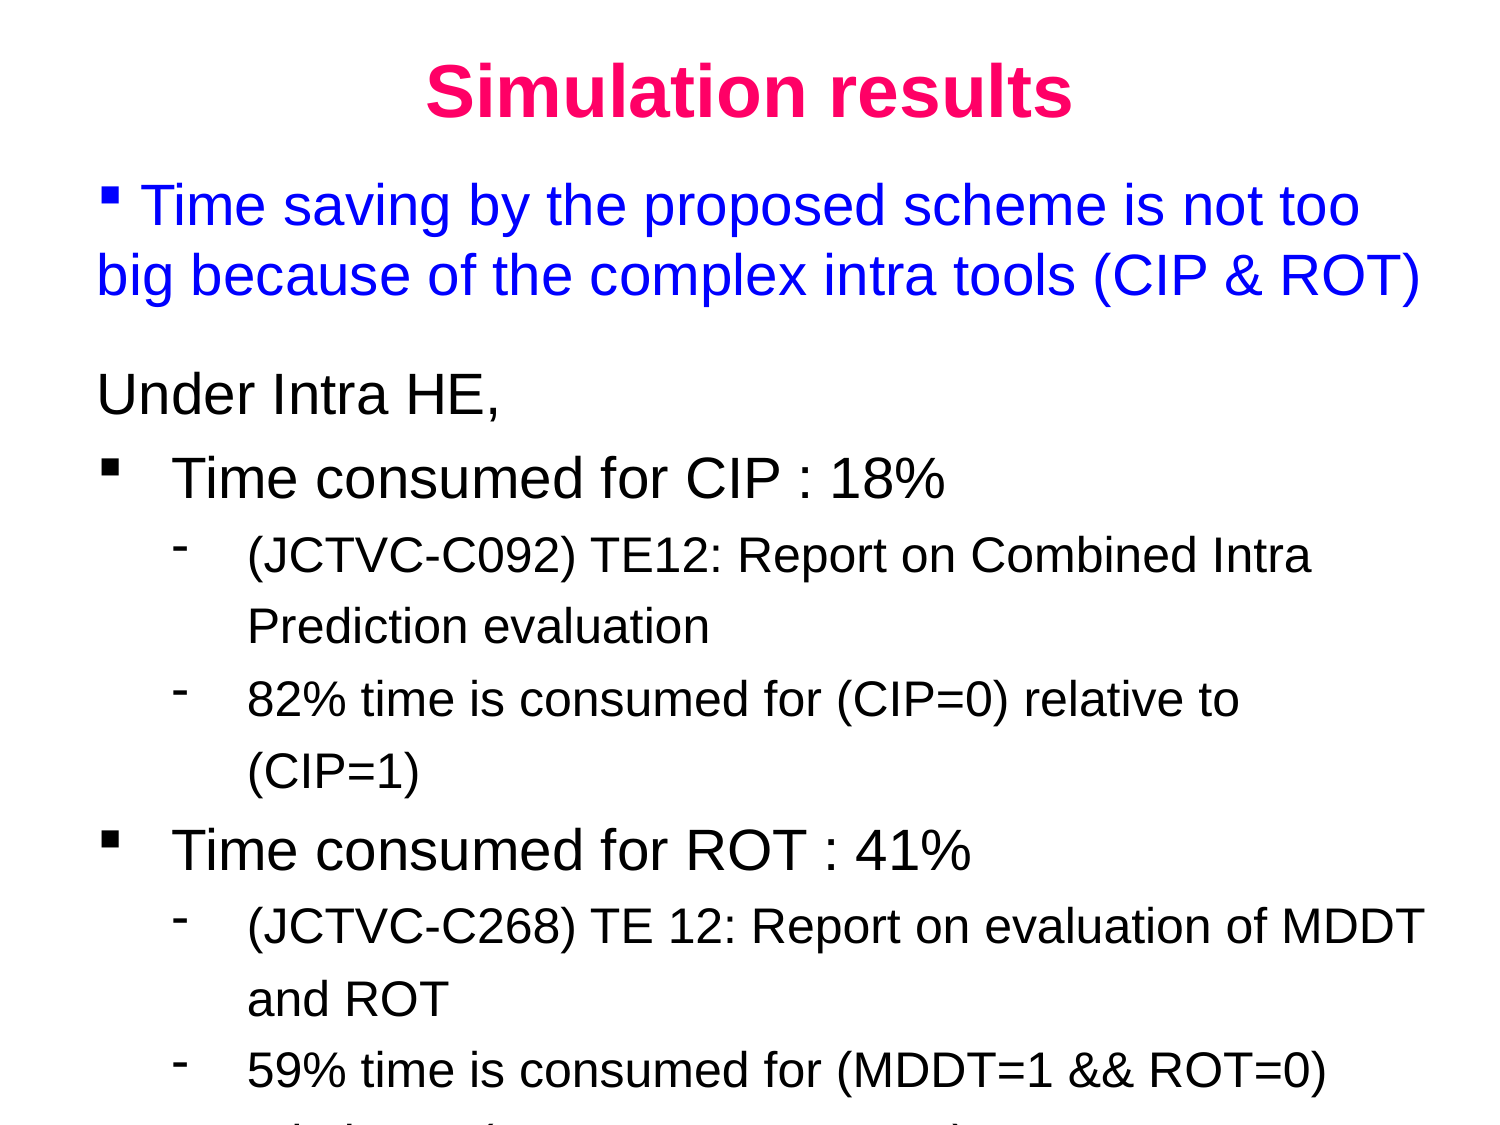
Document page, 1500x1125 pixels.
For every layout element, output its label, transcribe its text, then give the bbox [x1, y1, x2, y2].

text_box Time saving by the proposed scheme is not too big because of the complex intra tools (CIP & ROT) [82, 159, 1442, 315]
title Simulation results [75, 45, 1425, 129]
text_box Under Intra HE, Time consumed for CIP : 18% (JCTVC-C092) TE12: Report on Combined Intra Prediction evaluation 82% time is consumed for (CIP=0) relative to (CIP=1) Time consumed for ROT : 41% (JCTVC-C268) TE 12: Report on evaluation of MDDT and ROT 59% time is consumed for (MDDT=1 && ROT=0) relative to (MDDT=1 && ROT=1) [82, 334, 1442, 1125]
